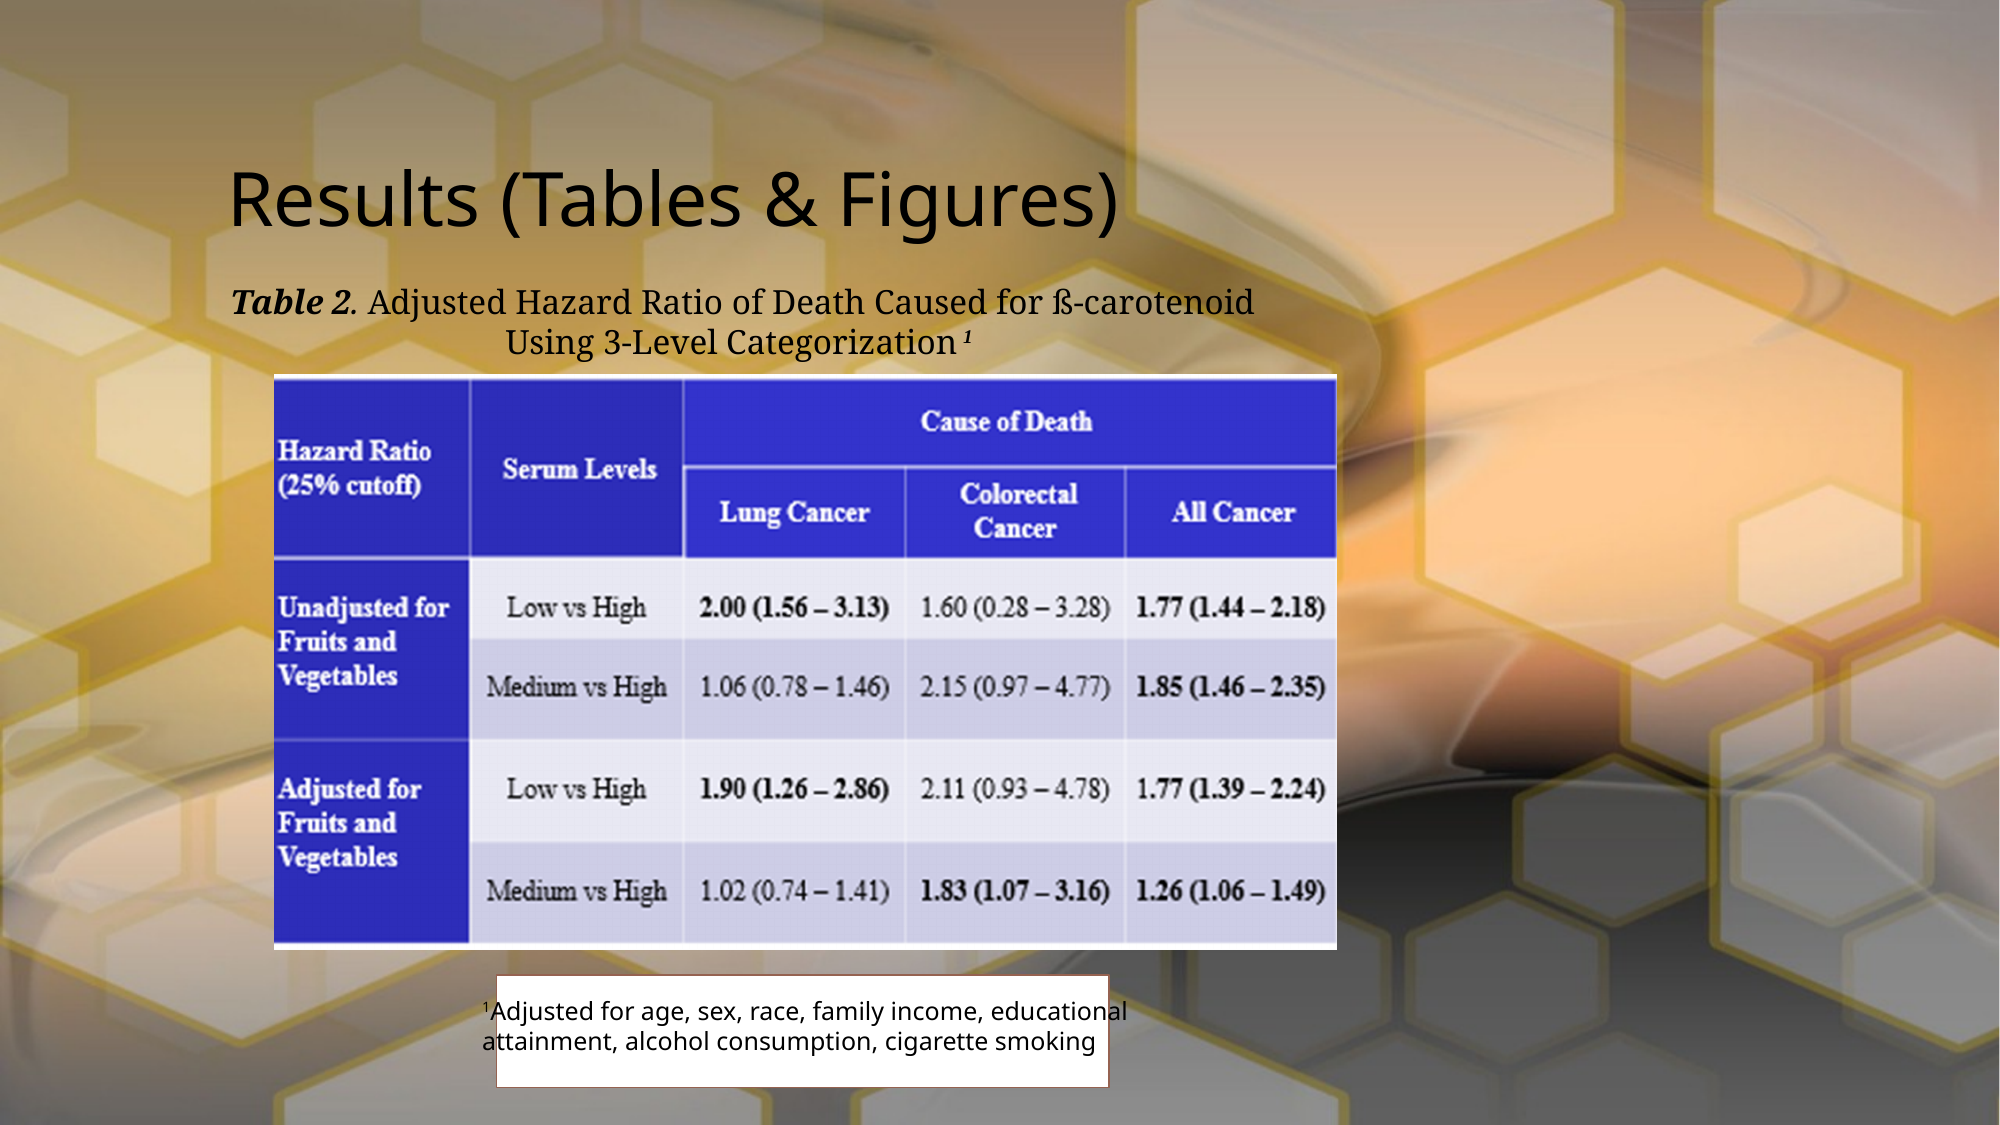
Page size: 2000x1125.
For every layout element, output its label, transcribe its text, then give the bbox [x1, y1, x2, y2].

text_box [458, 974, 1153, 1088]
picture [0, 0, 2000, 1125]
title Results (Tables & Figures) [212, 62, 1788, 250]
text_box Table 2. Adjusted Hazard Ratio of Death Caused for ß-carotenoid Using 3-Level Categorization 1 [199, 273, 1288, 368]
